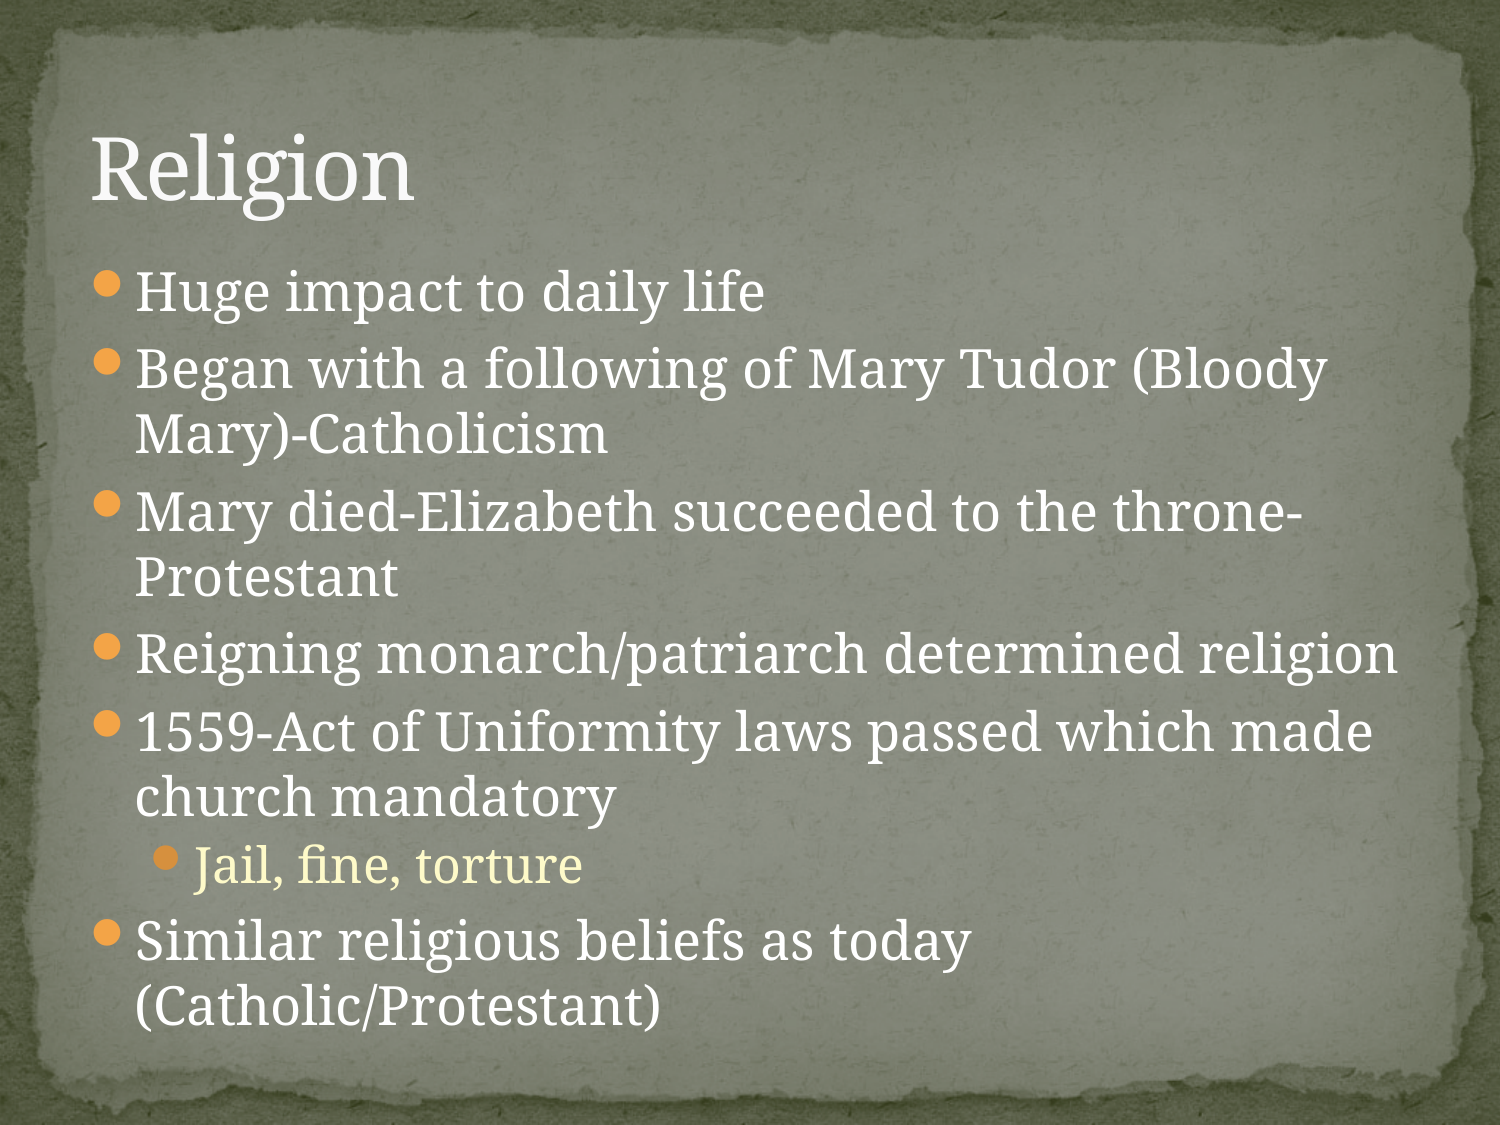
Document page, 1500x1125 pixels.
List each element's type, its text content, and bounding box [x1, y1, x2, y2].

list Huge impact to daily life Began with a following of Mary Tudor (Bloody Mary)-Catholicism Mary died-Elizabeth succeeded to the throne-Protestant Reigning monarch/patriarch determined religion 1559-Act of Uniformity laws passed which made church mandatory Jail, fine, torture Similar religious beliefs as today (Catholic/Protestant) [75, 249, 1425, 1000]
title Religion [74, 24, 1425, 225]
